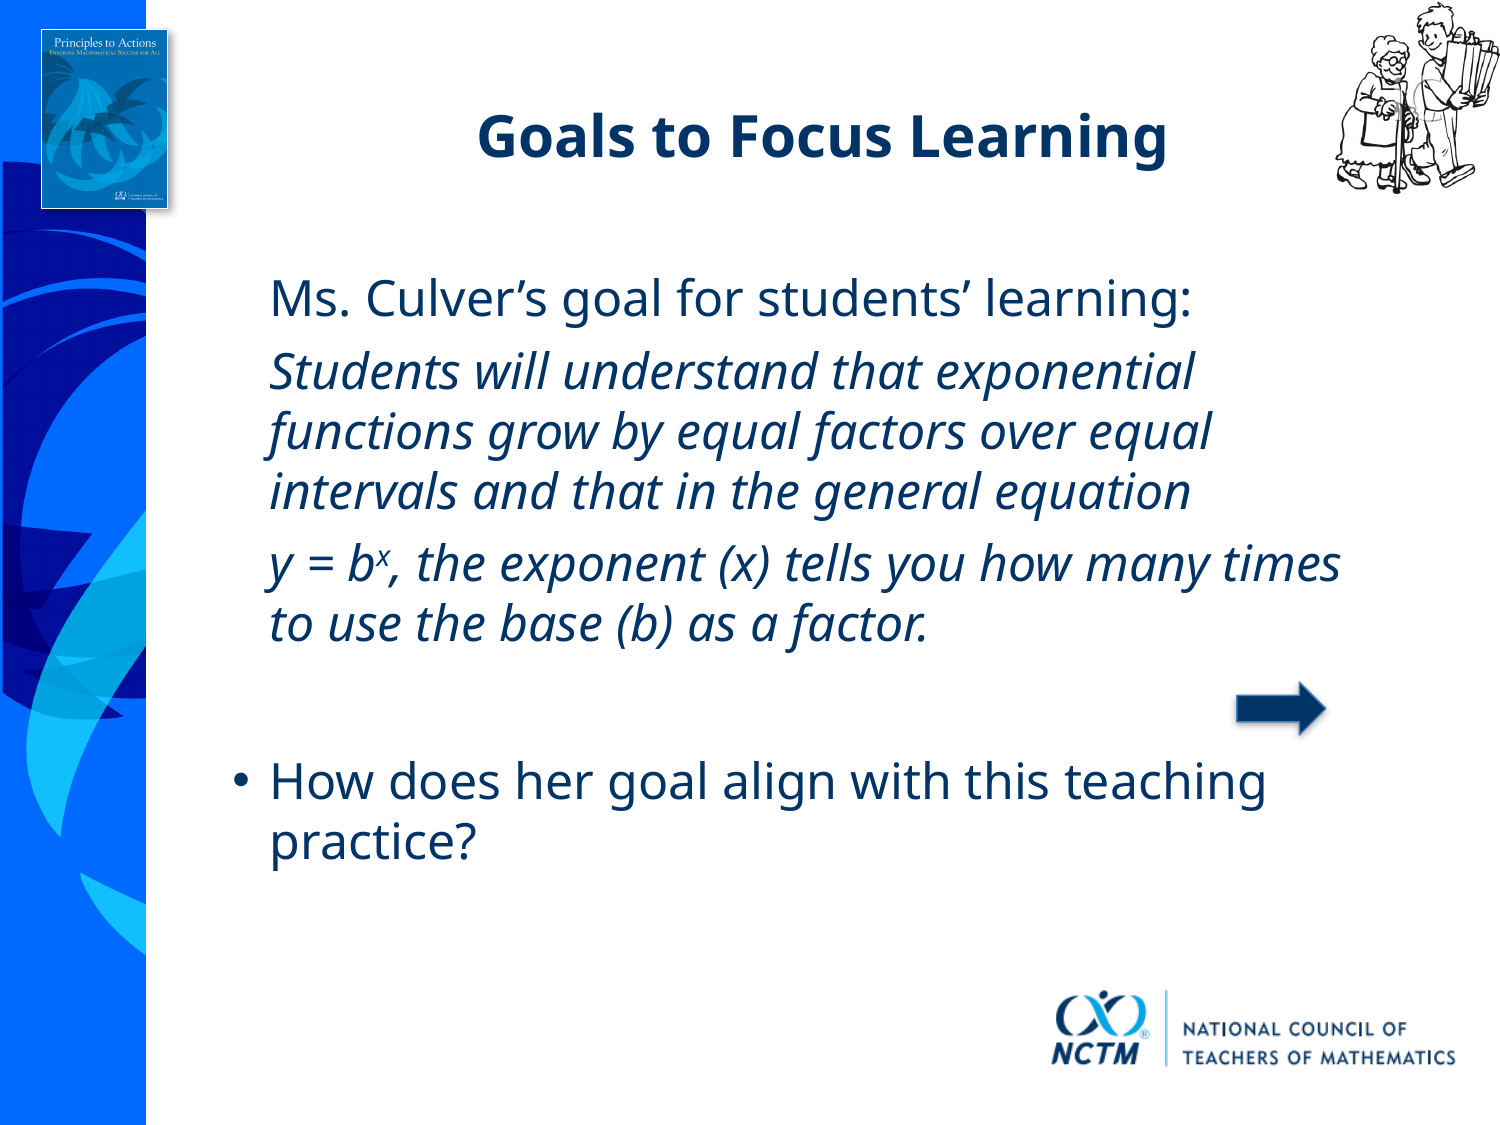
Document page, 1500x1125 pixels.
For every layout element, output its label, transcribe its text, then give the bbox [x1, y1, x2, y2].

text_box Goals to Focus Learning [151, 40, 1500, 228]
text_box Ms. Culver’s goal for students’ learning: Students will understand that exponential functions grow by equal factors over equal intervals and that in the general equation y = bx, the exponent (x) tells you how many times to use the base (b) as a factor. How does her goal align with this teaching practice? [217, 259, 1413, 947]
text_box [1236, 681, 1327, 736]
picture [1034, 969, 1474, 1085]
picture [1335, 1, 1500, 194]
picture [0, 0, 168, 1125]
